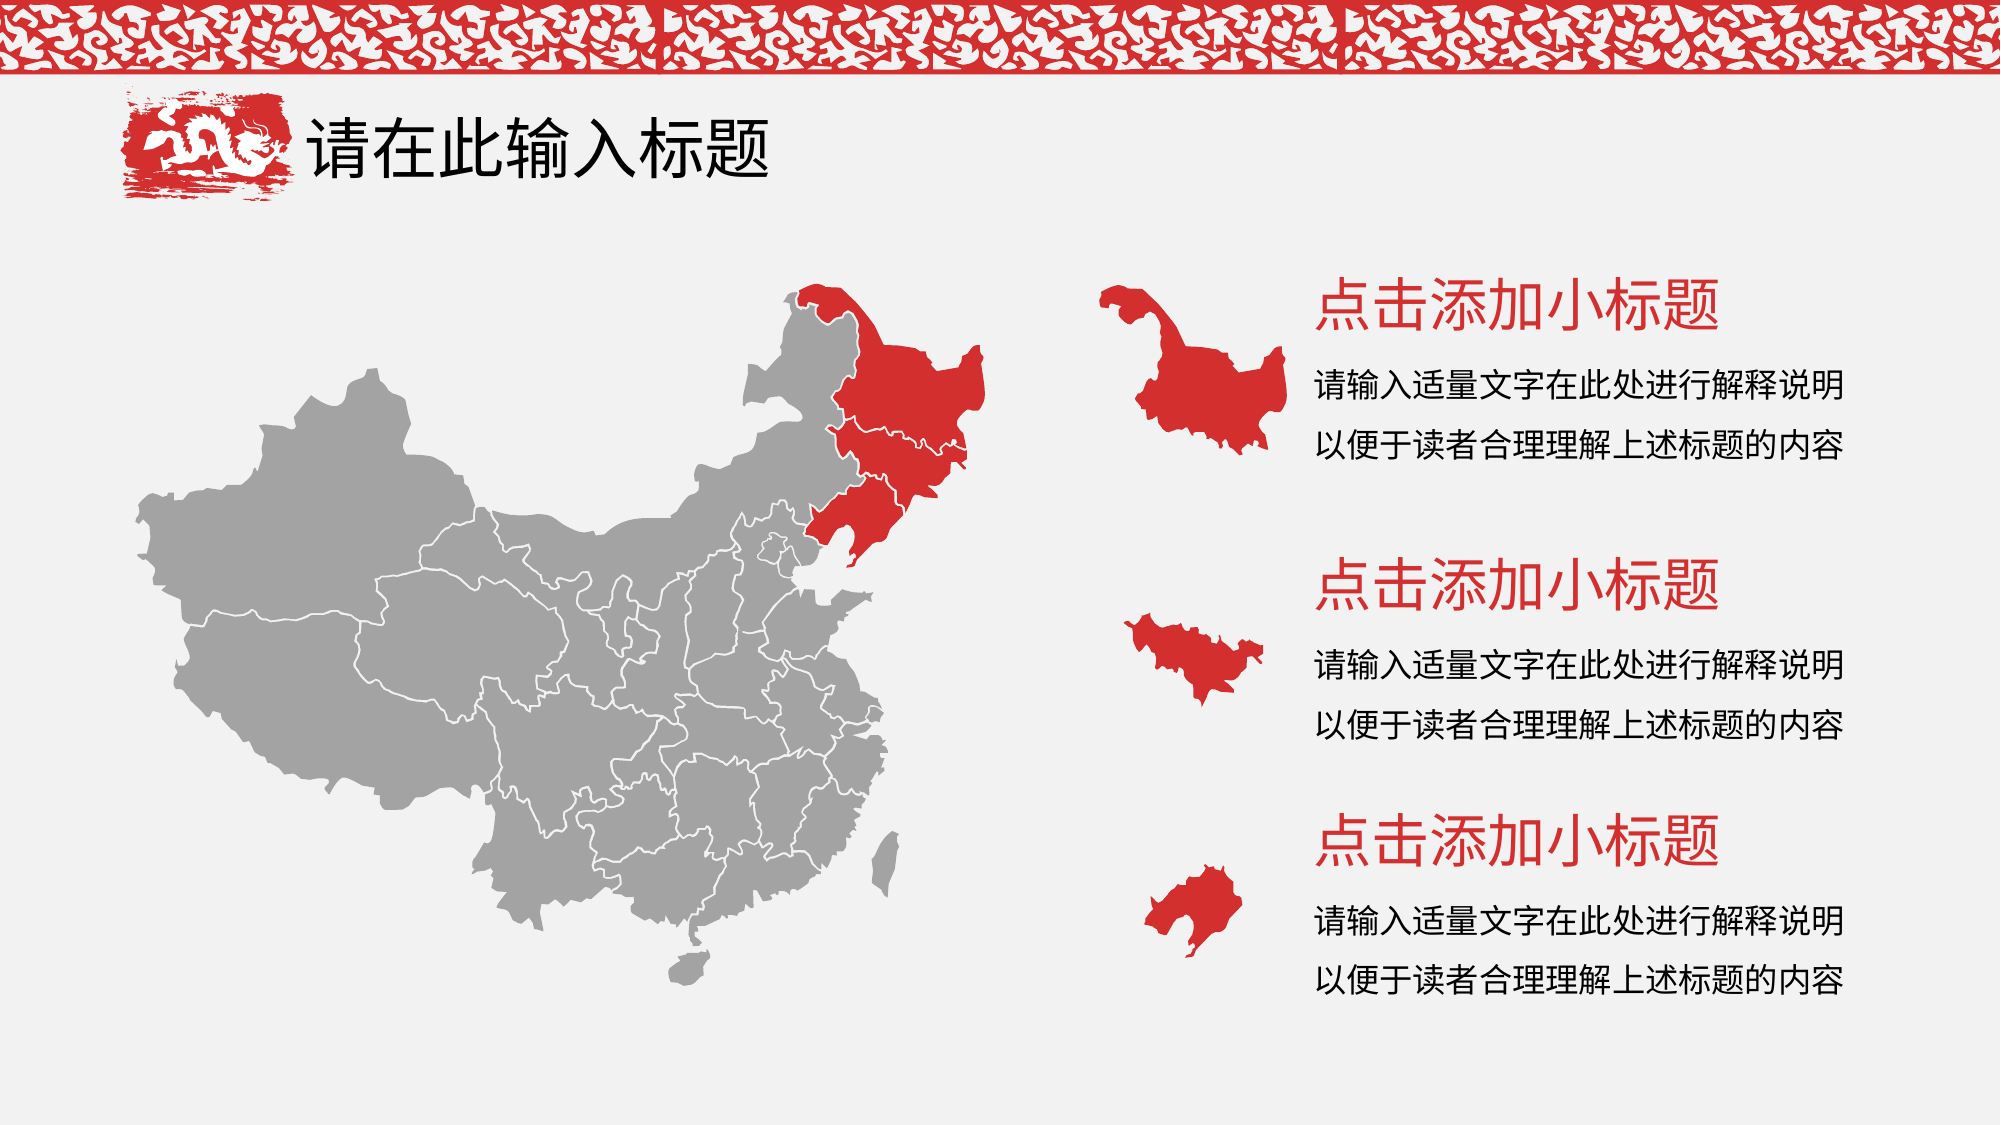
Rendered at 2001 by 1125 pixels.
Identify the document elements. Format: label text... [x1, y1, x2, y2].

text_box 请输入适量文字在此处进行解释说明以便于读者合理理解上述标题的内容 [1298, 872, 1888, 1007]
text_box 请在此输入标题 [295, 99, 838, 195]
text_box [1099, 285, 1287, 456]
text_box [0, 0, 2000, 75]
text_box [1144, 864, 1243, 958]
text_box 点击添加小标题 [1298, 260, 1809, 346]
text_box [1123, 612, 1264, 708]
text_box 请输入适量文字在此处进行解释说明以便于读者合理理解上述标题的内容 [1298, 617, 1888, 752]
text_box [120, 83, 295, 202]
text_box 请输入适量文字在此处进行解释说明以便于读者合理理解上述标题的内容 [1298, 336, 1888, 472]
text_box 点击添加小标题 [1298, 796, 1809, 882]
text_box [135, 282, 986, 986]
text_box 点击添加小标题 [1298, 541, 1809, 626]
